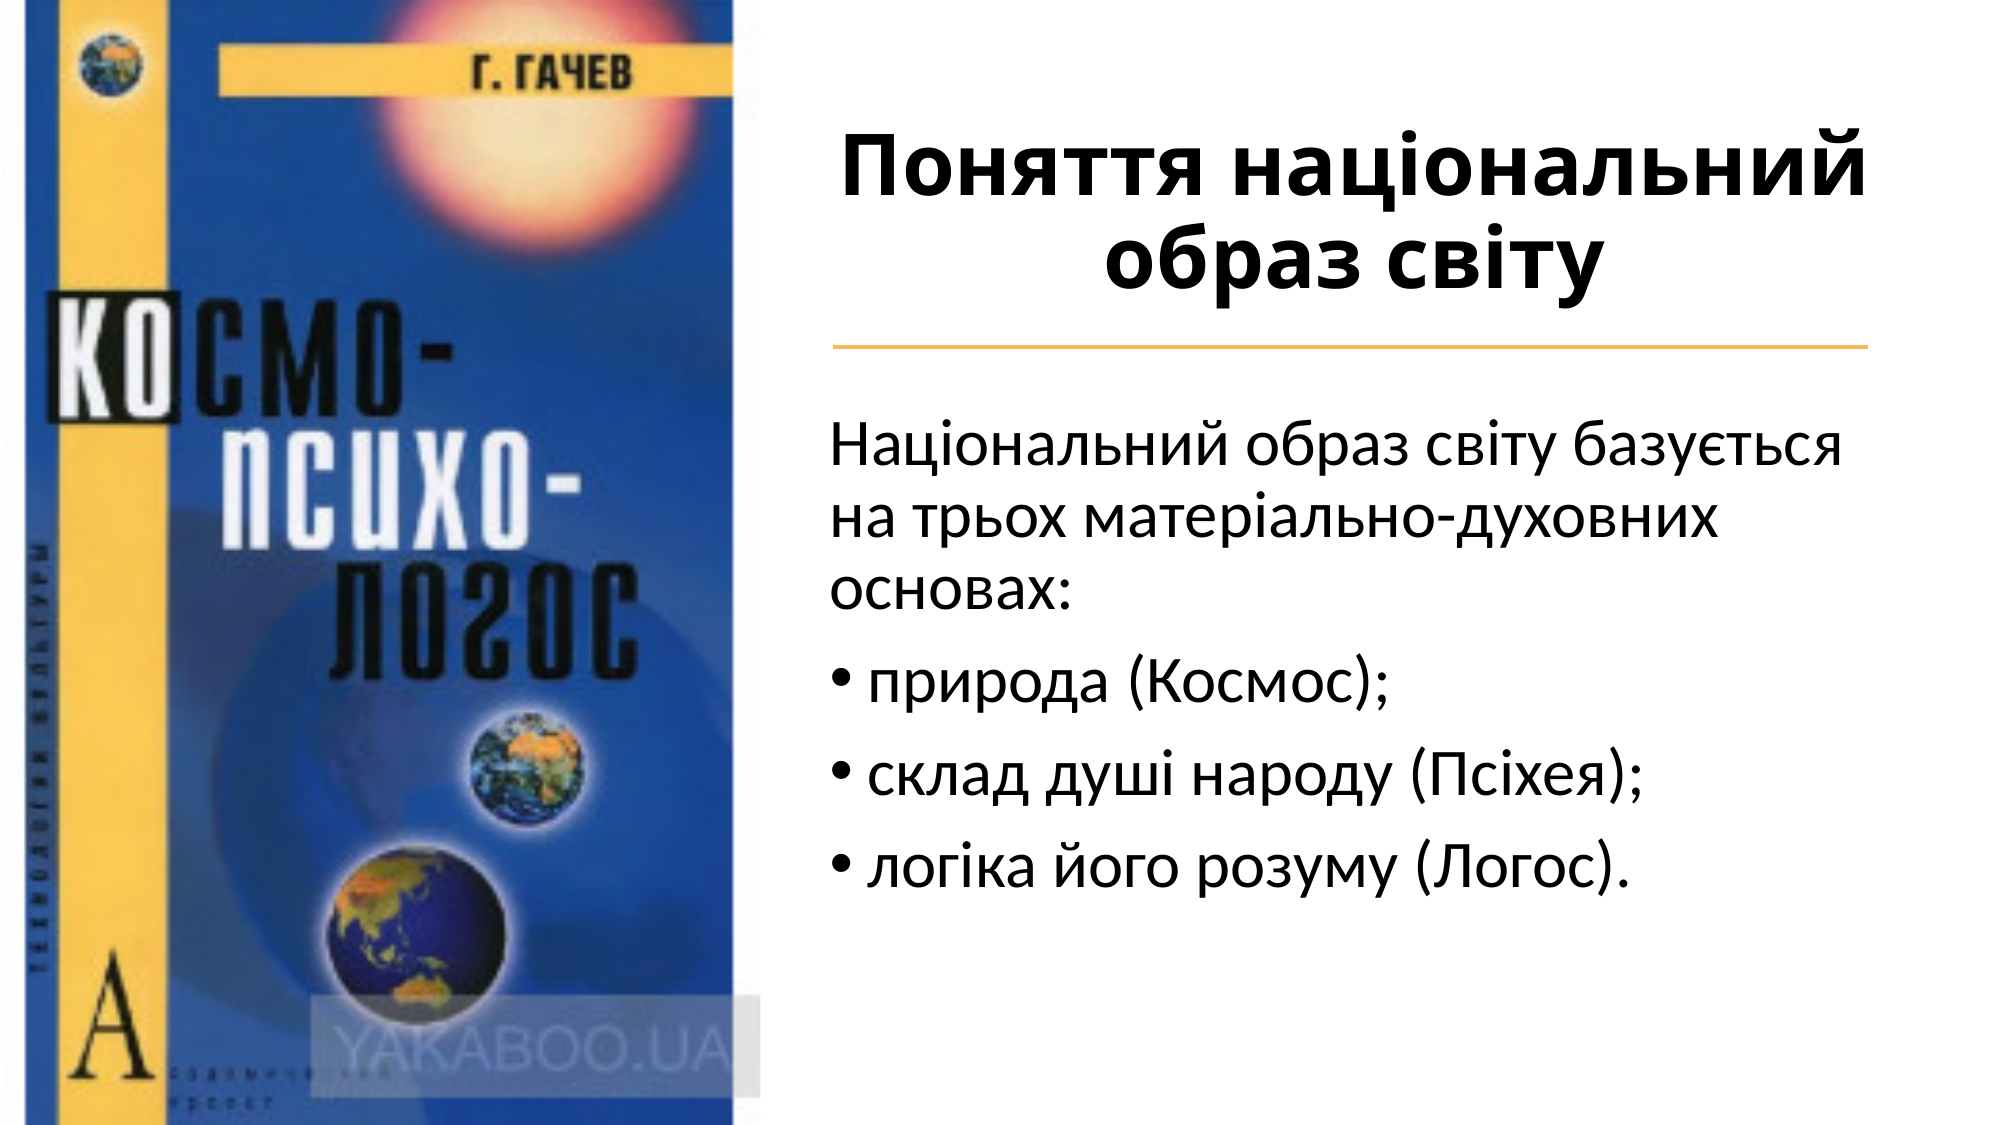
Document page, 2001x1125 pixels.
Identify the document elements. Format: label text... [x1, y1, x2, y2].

list Національний образ світу базується на трьох матеріально-духовних основах: природа (Космос); склад душі народу (Псіхея); логіка його розуму (Логос). [814, 399, 1895, 1021]
title Поняття національний образ світу [814, 103, 1895, 315]
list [0, 0, 761, 1125]
